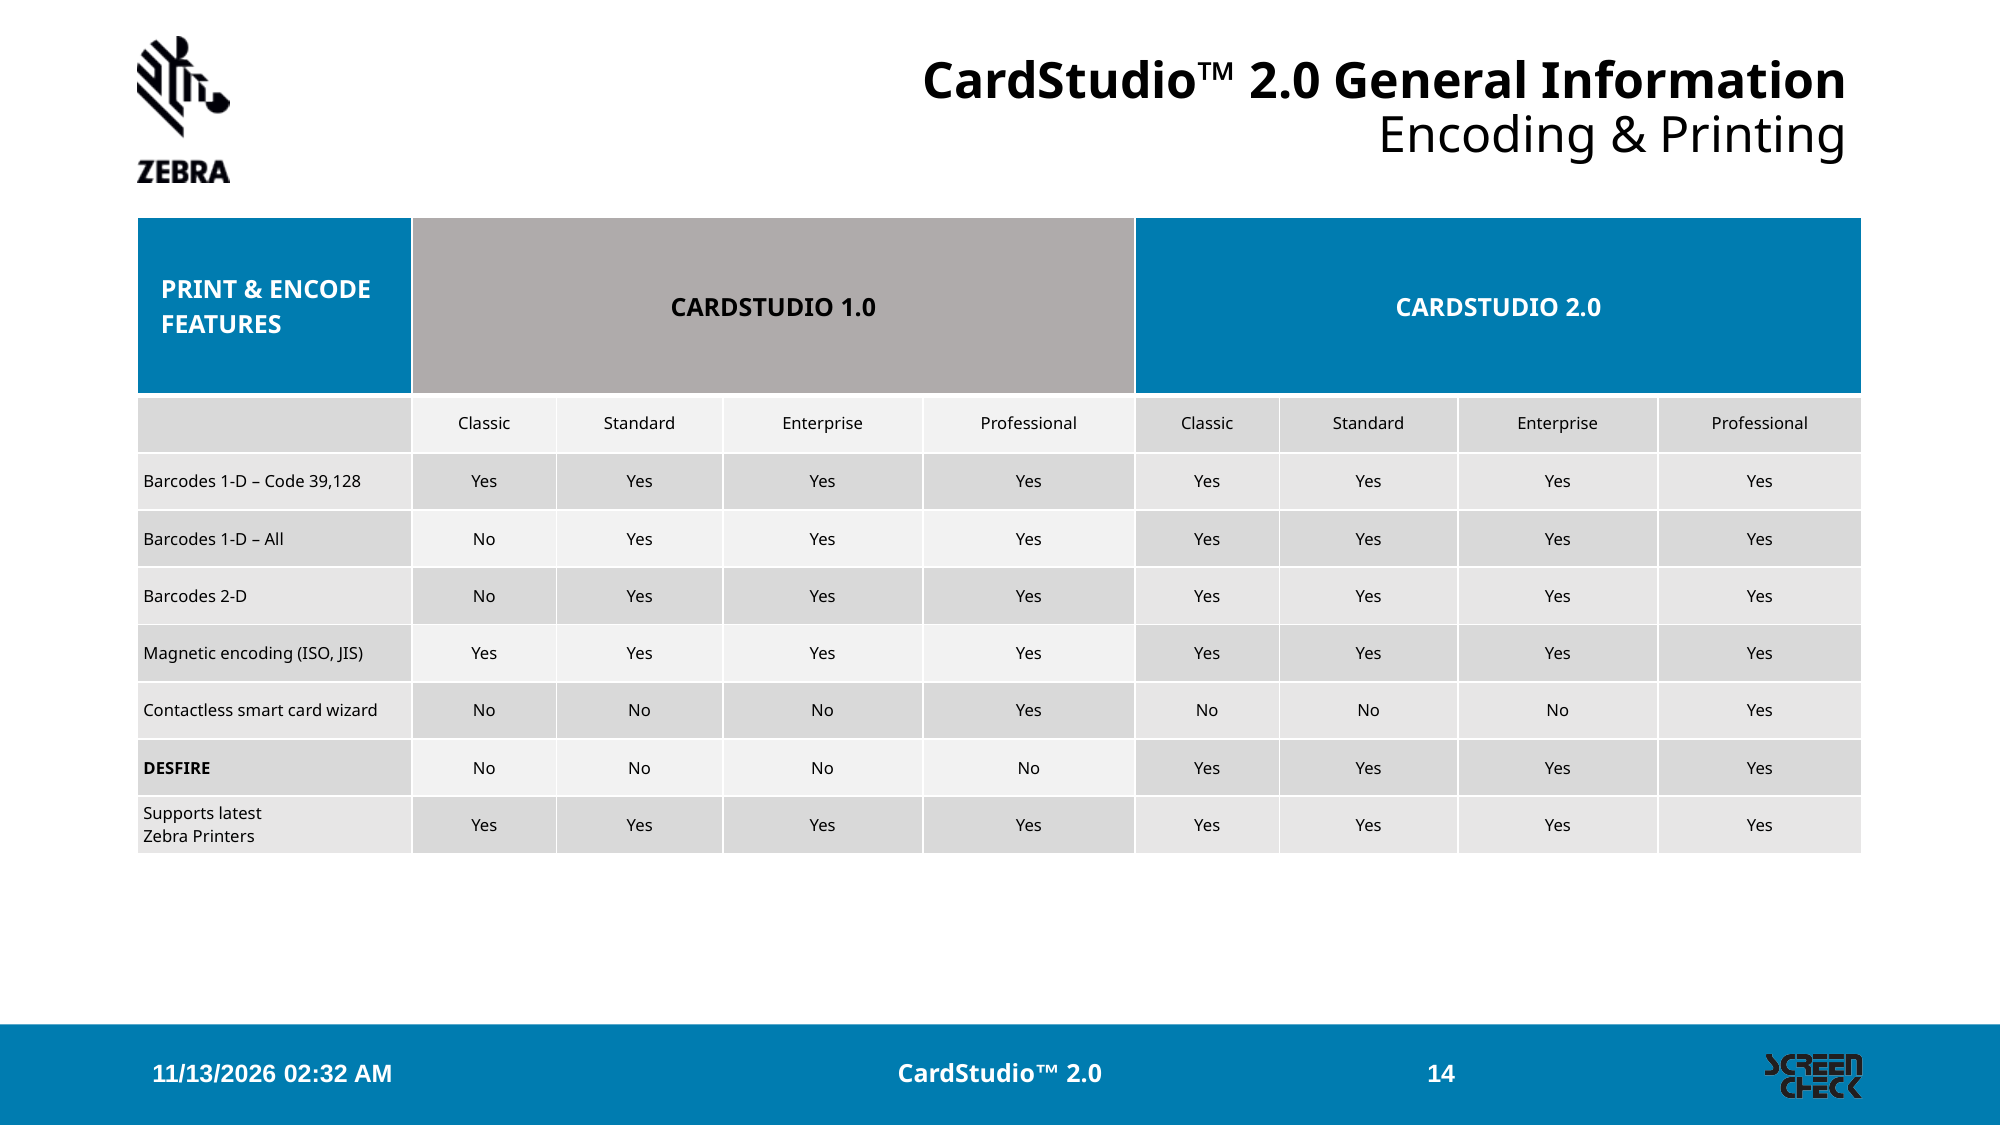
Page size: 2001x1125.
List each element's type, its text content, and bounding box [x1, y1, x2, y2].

picture [1830, 1063, 1843, 1098]
table_cell Yes [724, 568, 922, 624]
table_cell No [724, 740, 922, 795]
table_cell Yes [557, 454, 722, 509]
table_cell No [557, 683, 722, 738]
table_cell Yes [1659, 683, 1861, 738]
table_cell Yes [1136, 625, 1279, 681]
table_cell No [1280, 683, 1457, 738]
table_cell Yes [1280, 740, 1457, 795]
table_cell Barcodes 1-D – Code 39,128 [138, 454, 411, 509]
table_cell Yes [1659, 797, 1861, 853]
table_cell Yes [1136, 568, 1279, 624]
table_cell Yes [413, 625, 556, 681]
table_cell Yes [557, 511, 722, 566]
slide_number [137, 1042, 588, 1103]
table_cell Yes [557, 797, 722, 853]
table_cell Yes [924, 797, 1134, 853]
table_cell Yes [924, 568, 1134, 624]
table_cell Yes [1659, 740, 1861, 795]
table_cell Yes [1280, 454, 1457, 509]
table_cell No [1136, 683, 1279, 738]
table_cell Yes [1280, 568, 1457, 624]
table_header CARDSTUDIO 1.0 [413, 218, 1134, 393]
table_cell Yes [724, 454, 922, 509]
table_cell Professional [1659, 398, 1861, 452]
table_cell Yes [1459, 740, 1657, 795]
table_cell No [413, 740, 556, 795]
table_cell Yes [1459, 625, 1657, 681]
table_cell Yes [1459, 511, 1657, 566]
table_cell Yes [1280, 625, 1457, 681]
table_cell Yes [1280, 511, 1457, 566]
slide_number 14 [1412, 1042, 1743, 1103]
picture [1797, 1055, 1827, 1075]
table_cell Yes [1136, 454, 1279, 509]
table_cell No [724, 683, 922, 738]
table_cell Enterprise [1459, 398, 1657, 452]
table_cell Standard [1280, 398, 1457, 452]
table_cell Classic [413, 398, 556, 452]
table_cell Yes [413, 454, 556, 509]
table_cell Yes [1280, 797, 1457, 853]
picture [1814, 1063, 1827, 1082]
table_cell Enterprise [724, 398, 922, 452]
table_cell Yes [724, 797, 922, 853]
table_header PRINT & ENCODE FEATURES [138, 218, 411, 393]
table_cell Standard [557, 398, 722, 452]
table_cell [138, 398, 411, 452]
table_cell Yes [557, 568, 722, 624]
table_cell No [413, 568, 556, 624]
picture [1846, 1055, 1862, 1098]
table_cell Professional [924, 398, 1134, 452]
table_cell Yes [1659, 511, 1861, 566]
table_cell Yes [557, 625, 722, 681]
title CardStudio™ 2.0 General Information Encoding & Printing [390, 49, 1863, 170]
table_cell Yes [1136, 740, 1279, 795]
table_cell No [413, 683, 556, 738]
table_cell Barcodes 1-D – All [138, 511, 411, 566]
footer CardStudio™ 2.0 [662, 1042, 1338, 1103]
table_cell Yes [1459, 797, 1657, 853]
picture [1781, 1055, 1794, 1098]
table_cell Yes [1459, 454, 1657, 509]
picture [1814, 1086, 1827, 1098]
table_cell Yes [924, 625, 1134, 681]
picture [1765, 1055, 1779, 1075]
table_cell No [557, 740, 722, 795]
table_cell No [924, 740, 1134, 795]
table_cell Yes [1659, 568, 1861, 624]
table_cell Yes [924, 511, 1134, 566]
table_cell Supports latest Zebra Printers [138, 797, 411, 853]
table_cell DESFIRE [138, 740, 411, 795]
table_cell No [413, 511, 556, 566]
table_header CARDSTUDIO 2.0 [1136, 218, 1861, 393]
picture [1797, 1077, 1811, 1098]
table_cell Yes [1659, 454, 1861, 509]
table_cell Barcodes 2-D [138, 568, 411, 624]
table_cell No [1459, 683, 1657, 738]
table_cell Yes [1459, 568, 1657, 624]
table_cell Yes [724, 625, 922, 681]
picture [137, 36, 230, 183]
table_cell Yes [1136, 511, 1279, 566]
table_cell Yes [924, 454, 1134, 509]
table_cell Contactless smart card wizard [138, 683, 411, 738]
table_cell Yes [724, 511, 922, 566]
table_cell Yes [413, 797, 556, 853]
picture [1830, 1055, 1843, 1059]
table_cell Magnetic encoding (ISO, JIS) [138, 625, 411, 681]
table_cell Classic [1136, 398, 1279, 452]
table_cell Yes [924, 683, 1134, 738]
table_cell Yes [1136, 797, 1279, 853]
table_cell Yes [1659, 625, 1861, 681]
